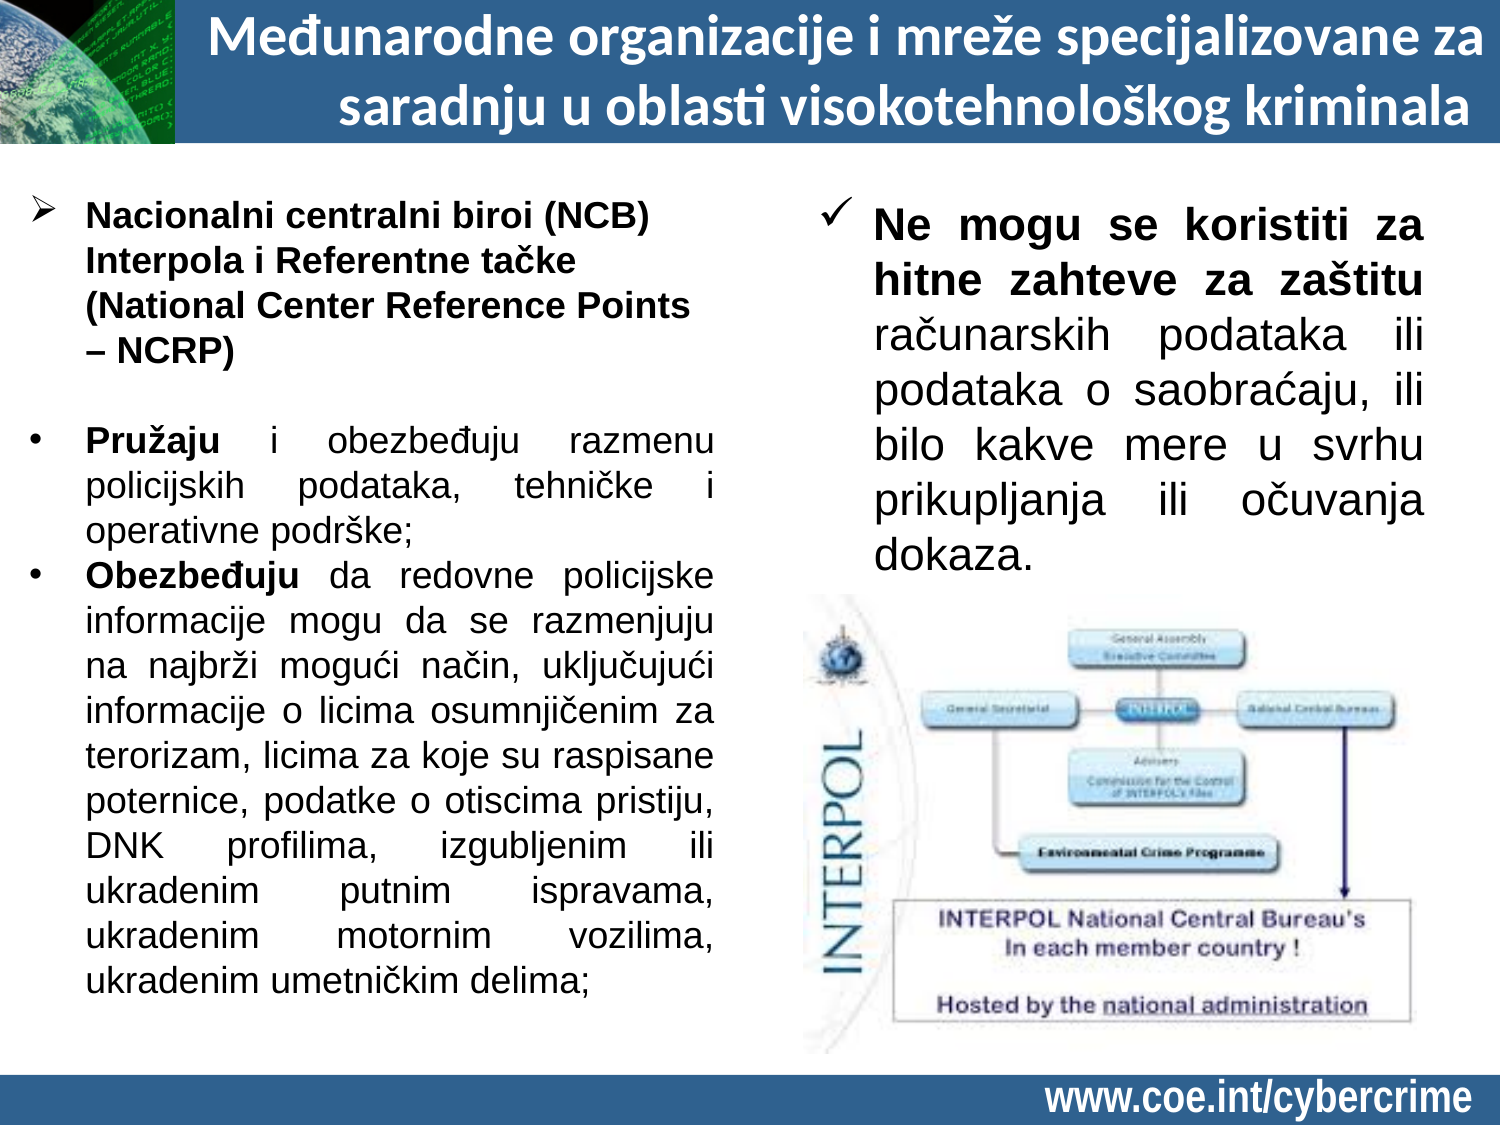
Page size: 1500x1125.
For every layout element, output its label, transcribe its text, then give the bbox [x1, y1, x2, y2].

text_box Ne mogu se koristiti za hitne zahteve za zaštitu računarskih podataka ili podataka o saobraćaju, ili bilo kakve mere u svrhu prikupljanja ili očuvanja dokaza. [802, 187, 1440, 587]
text_box [0, 1073, 1030, 1125]
picture [802, 594, 1417, 1055]
text_box www.coe.int/cybercrime [1030, 1059, 1500, 1125]
text_box Međunarodne organizacije i mreže specijalizovane za saradnju u oblasti visokotehnološkog kriminala [179, 0, 1500, 145]
picture [0, 0, 175, 144]
text_box Nacionalni centralni biroi (NCB) Interpola i Referentne tačke (National Center Reference Points – NCRP) Pružaju i obezbeđuju razmenu policijskih podataka, tehničke i operativne podrške; Obezbeđuju da redovne policijske informacije mogu da se razmenjuju na najbrži mogući način, uključujući informacije o licima osumnjičenim za terorizam, licima za koje su raspisane poternice, podatke o otiscima pristiju, DNK profilima, izgubljenim ili ukradenim putnim ispravama, ukradenim motornim vozilima, ukradenim umetničkim delima; [14, 183, 730, 1009]
